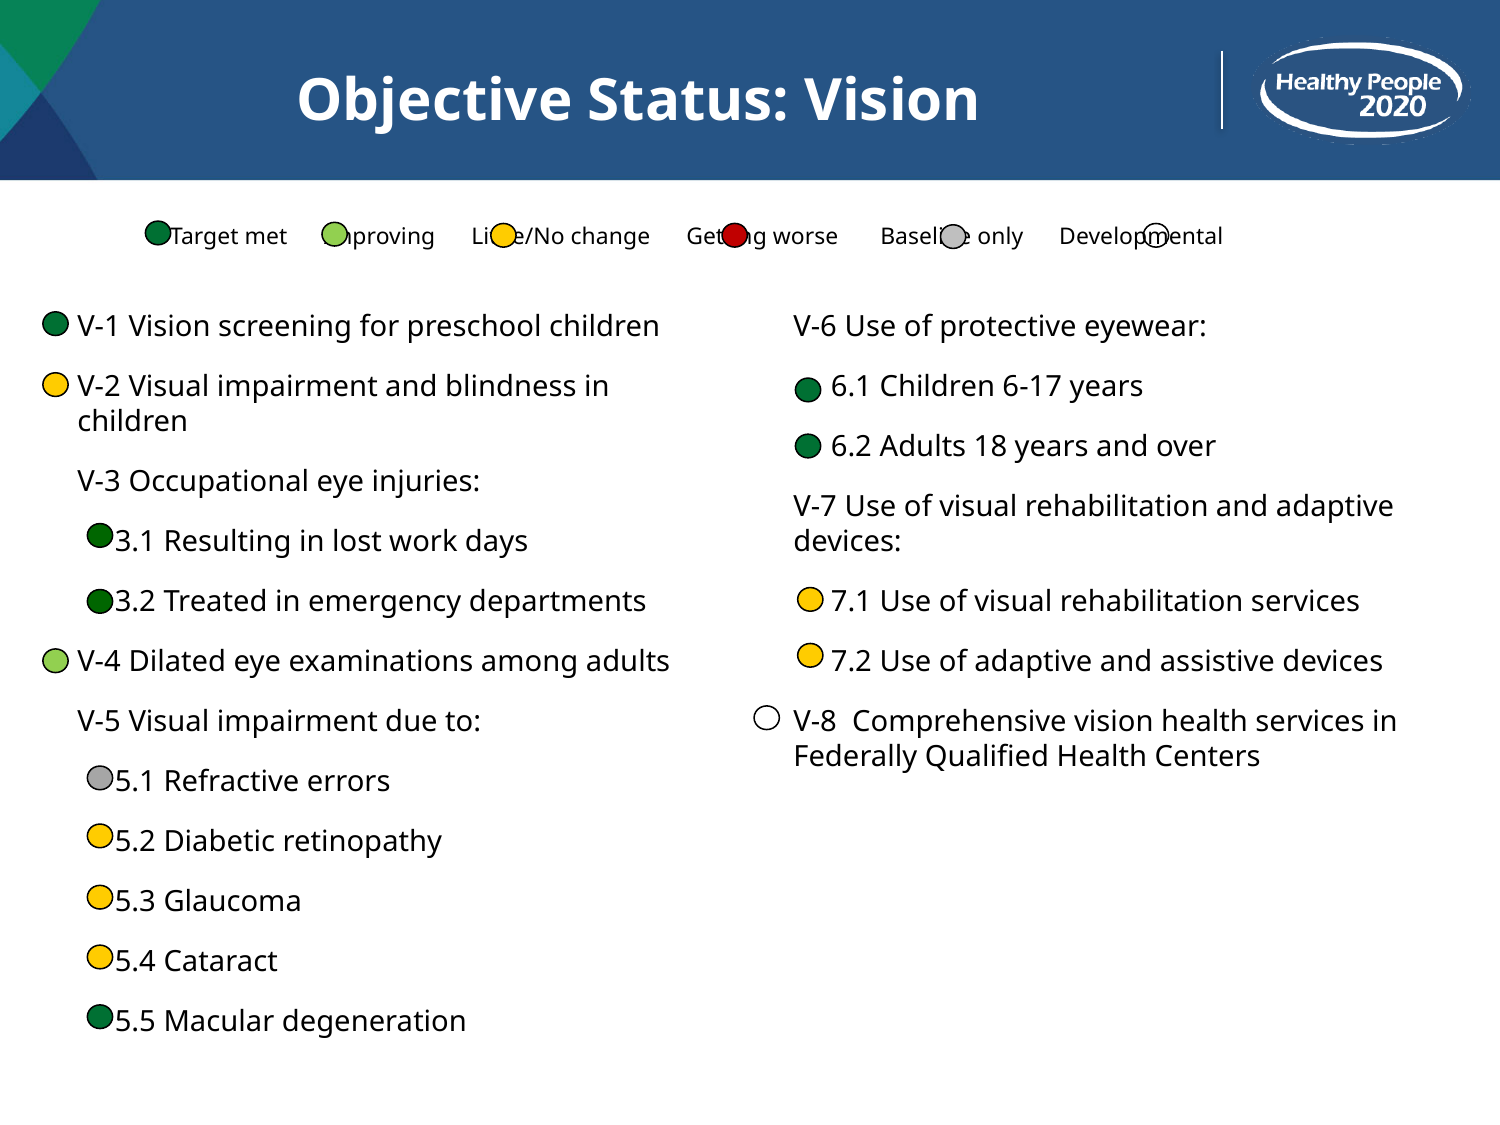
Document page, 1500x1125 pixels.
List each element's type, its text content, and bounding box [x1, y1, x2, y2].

text_box [722, 223, 748, 248]
text_box [145, 221, 171, 245]
text_box [795, 378, 821, 402]
picture [0, 0, 1500, 1125]
text_box [87, 523, 113, 548]
text_box [87, 766, 113, 790]
text_box [42, 648, 69, 673]
text_box [87, 945, 113, 969]
text_box [797, 587, 823, 612]
text_box [87, 1004, 113, 1029]
text_box [940, 224, 966, 249]
text_box [87, 589, 113, 614]
title Objective Status: Vision [61, 22, 1217, 173]
text_box [795, 434, 821, 458]
text_box [42, 311, 69, 336]
text_box [321, 222, 348, 247]
text_box [490, 223, 517, 248]
text_box [1143, 223, 1169, 248]
text_box V-1 Vision screening for preschool children V-2 Visual impairment and blindness in children V-3 Occupational eye injuries: 3.1 Resulting in lost work days 3.2 Treated in emergency departments V-4 Dilated eye examinations among adults V-5 Visual impairment due to: 5.1 Refractive errors 5.2 Diabetic retinopathy 5.3 Glaucoma 5.4 Cataract 5.5 Macular degeneration [62, 300, 736, 1045]
text_box [87, 824, 113, 848]
text_box V-6 Use of protective eyewear: 6.1 Children 6-17 years 6.2 Adults 18 years and over V-7 Use of visual rehabilitation and adaptive devices: 7.1 Use of visual rehabilitation services 7.2 Use of adaptive and assistive devices V-8 Comprehensive vision health services in Federally Qualified Health Centers [778, 299, 1484, 840]
text_box [42, 372, 69, 397]
text_box [797, 643, 823, 668]
text_box Target met Improving Little/No change Getting worse Baseline only Developmental [131, 213, 1375, 257]
text_box [754, 705, 780, 730]
text_box [87, 885, 113, 910]
